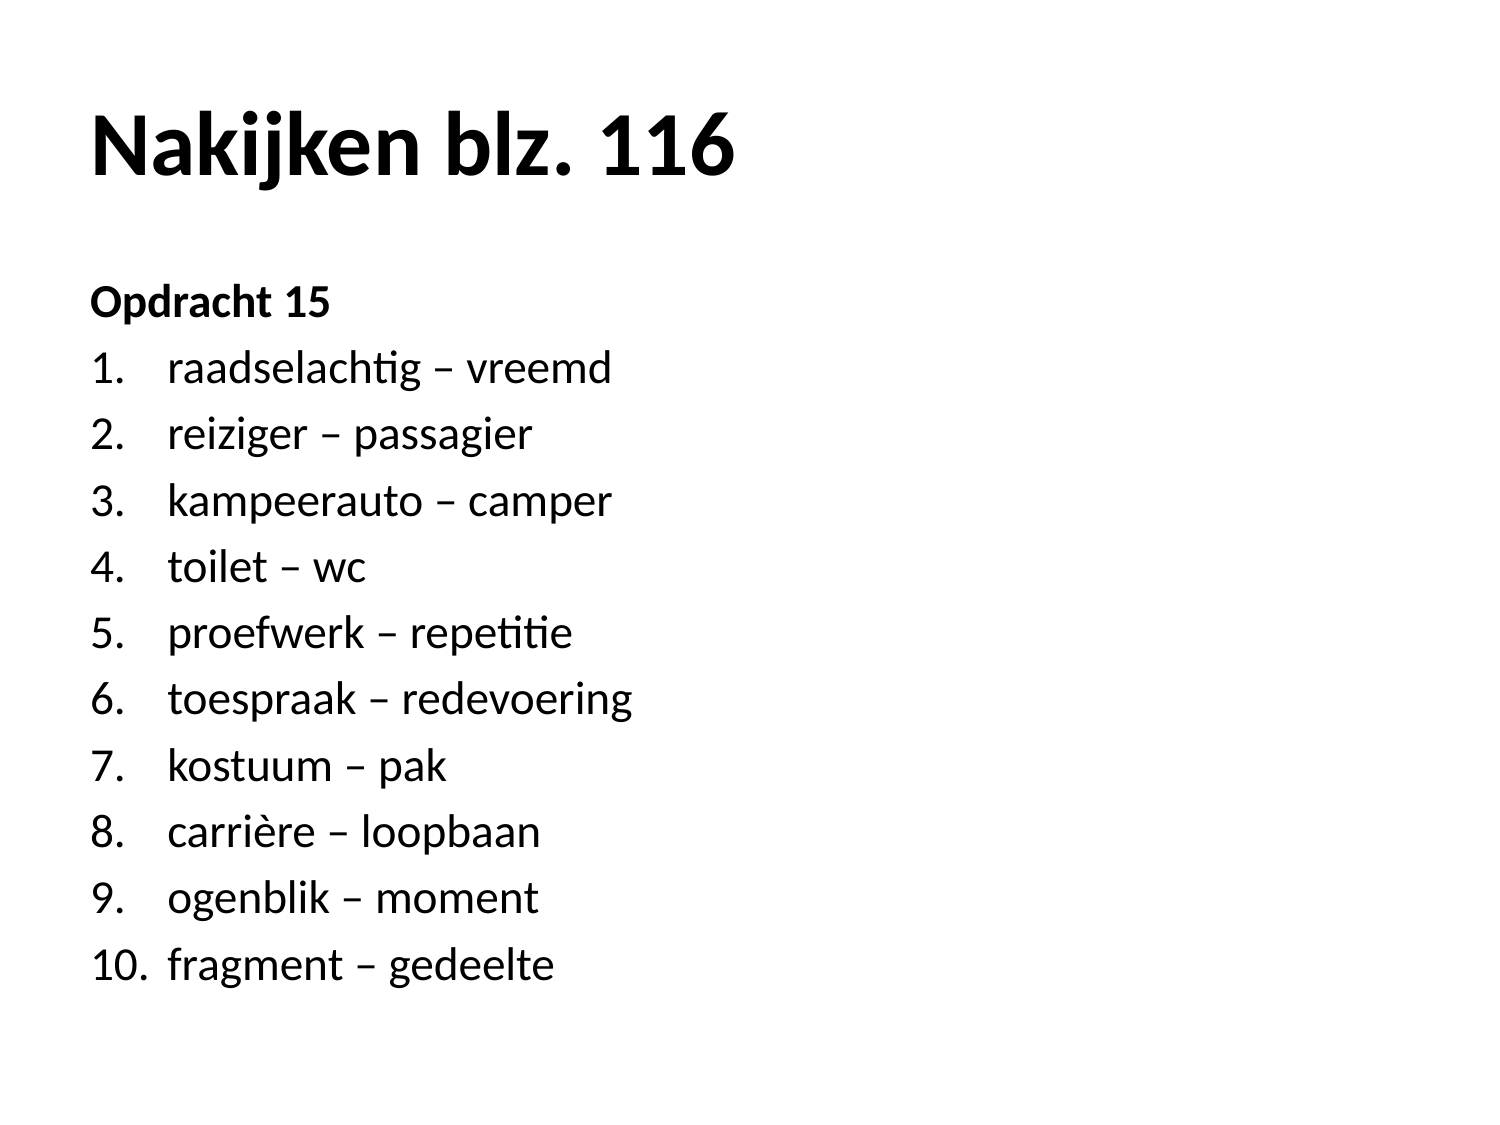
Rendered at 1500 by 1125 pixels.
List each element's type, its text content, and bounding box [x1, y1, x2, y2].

title Nakijken blz. 116 [75, 45, 1425, 233]
list Opdracht 15 raadselachtig – vreemd reiziger – passagier kampeerauto – camper toilet – wc proefwerk – repetitie toespraak – redevoering kostuum – pak carrière – loopbaan ogenblik – moment fragment – gedeelte [75, 262, 1425, 1005]
